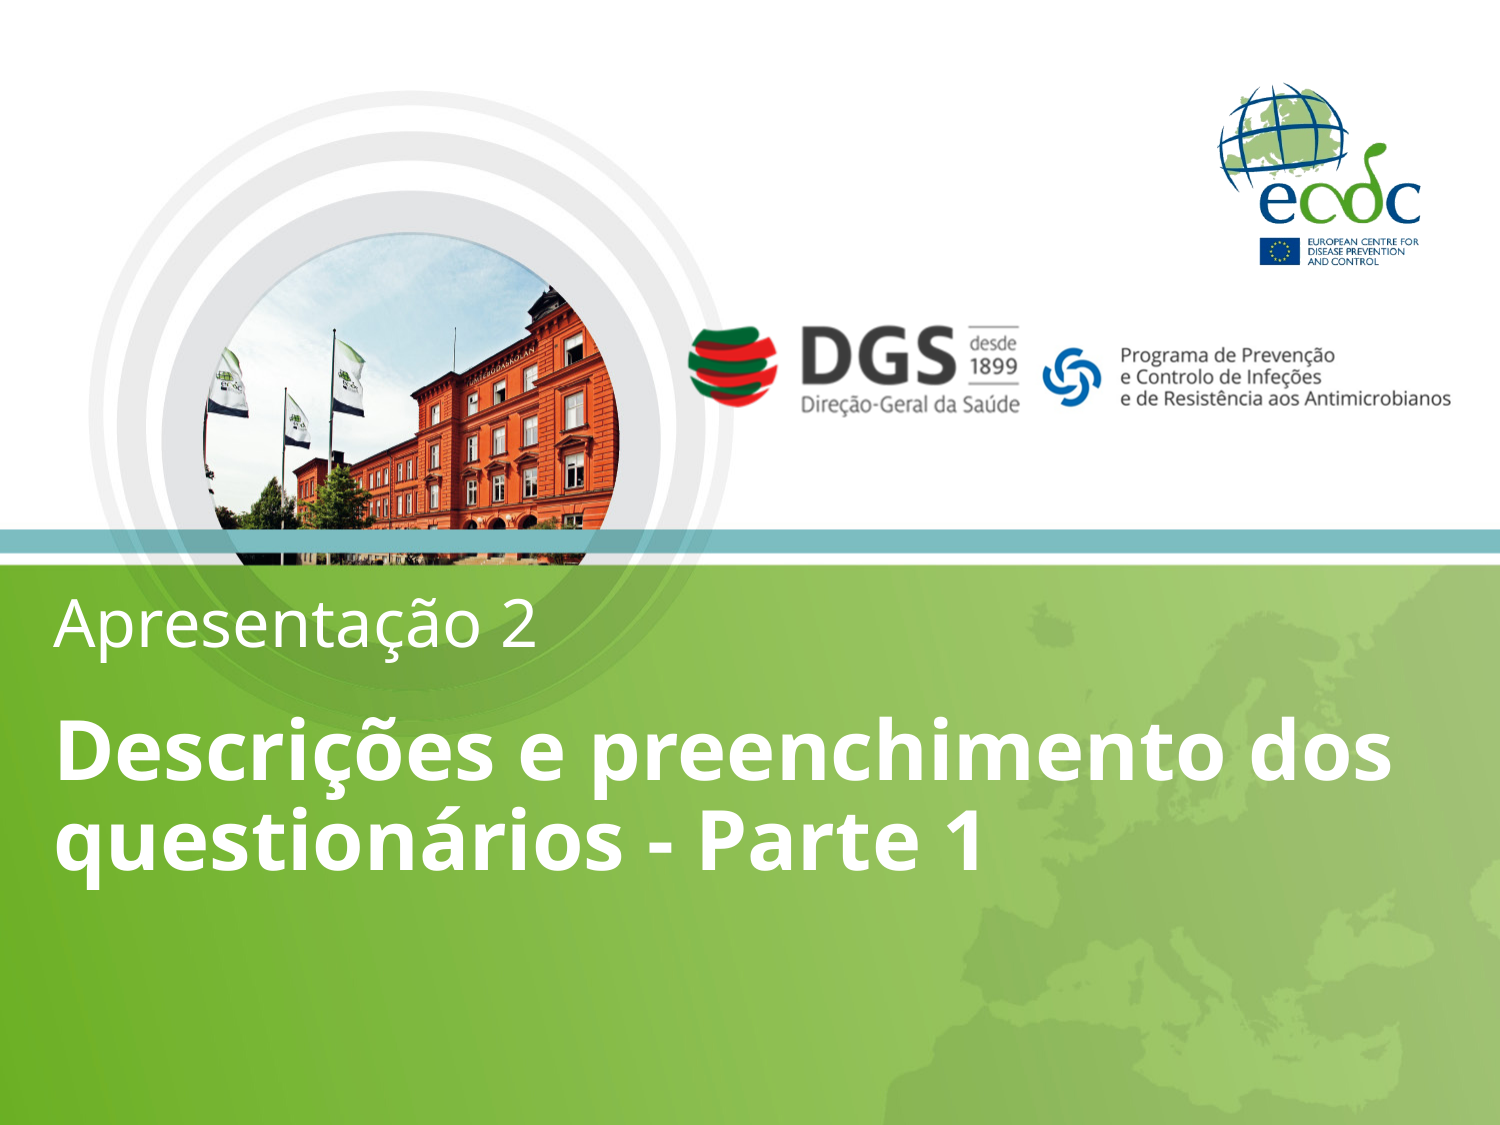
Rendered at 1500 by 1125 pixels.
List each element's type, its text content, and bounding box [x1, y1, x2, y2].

picture [0, 2, 1500, 1125]
subtitle Descrições e preenchimento dos questionários - Parte 1 [53, 708, 1441, 874]
title Apresentação 2 [53, 590, 1441, 675]
